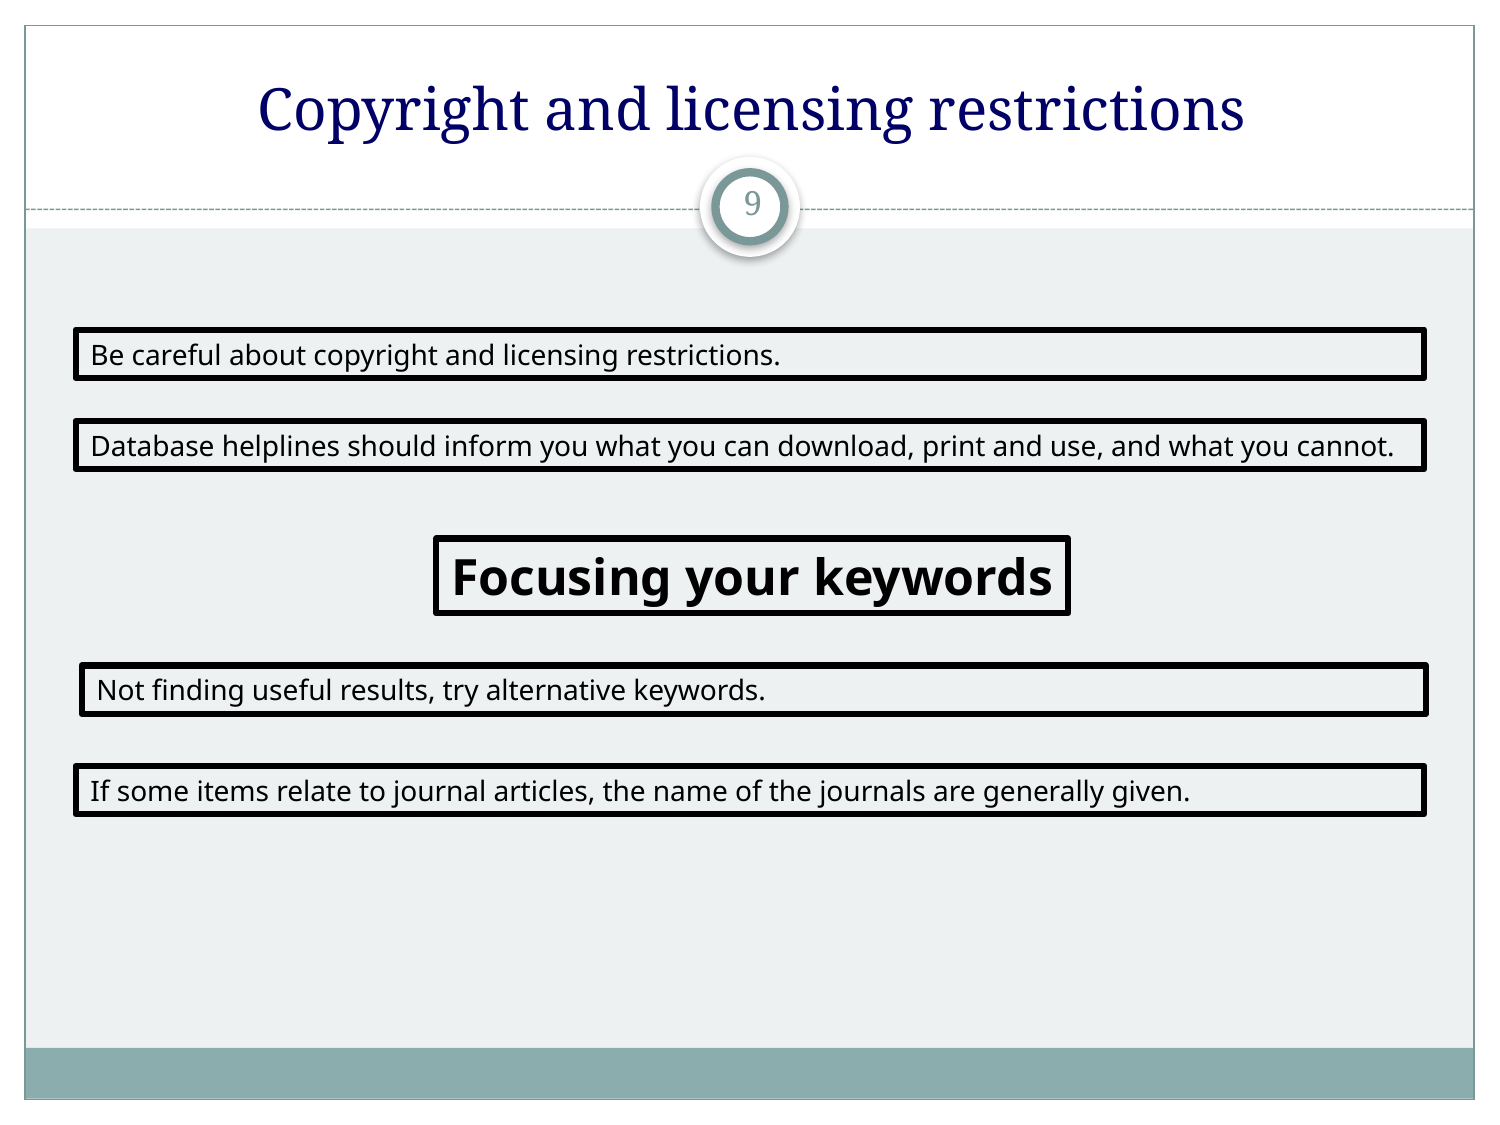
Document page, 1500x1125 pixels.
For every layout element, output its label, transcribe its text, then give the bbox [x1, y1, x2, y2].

text_box If some items relate to journal articles, the name of the journals are generally given. [75, 765, 1425, 815]
text_box Not finding useful results, try alternative keywords. [81, 665, 1426, 714]
slide_number 9 [715, 168, 791, 241]
text_box Database helplines should inform you what you can download, print and use, and what you cannot. [75, 420, 1425, 470]
title Copyright and licensing restrictions [105, 35, 1400, 150]
text_box Focusing your keywords [436, 538, 1069, 614]
text_box Be careful about copyright and licensing restrictions. [75, 329, 1425, 379]
